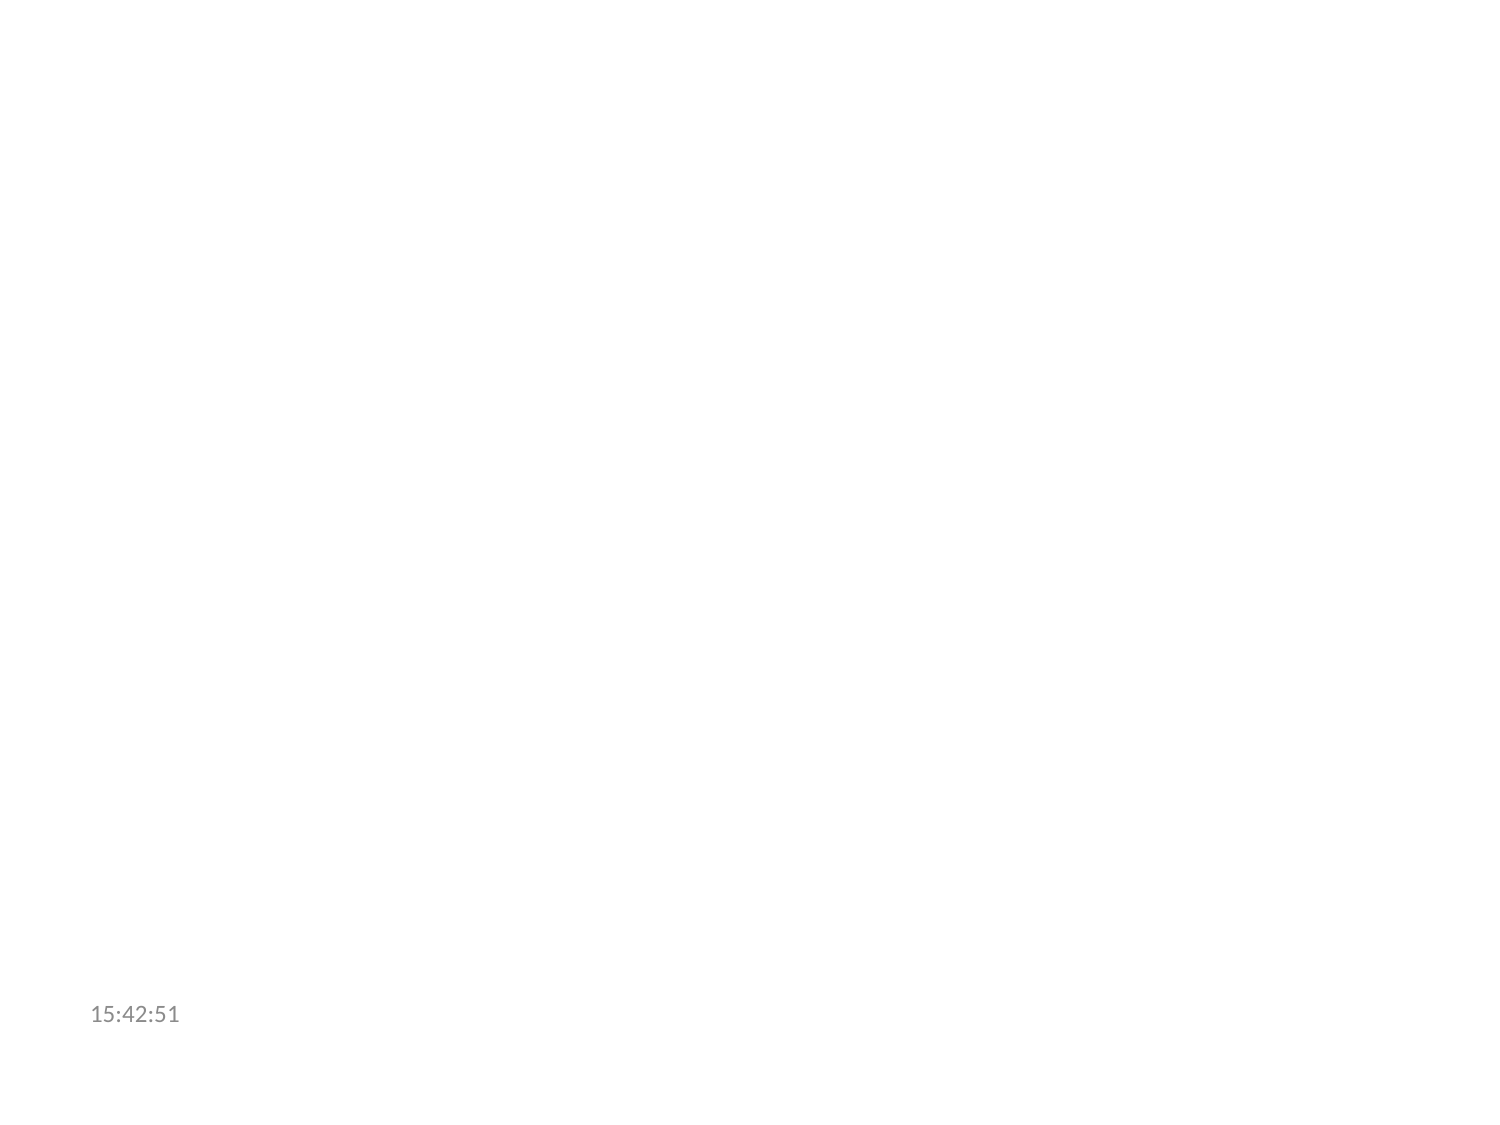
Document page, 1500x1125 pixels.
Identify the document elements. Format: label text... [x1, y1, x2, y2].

text_box 15:35:09 [75, 982, 425, 1043]
